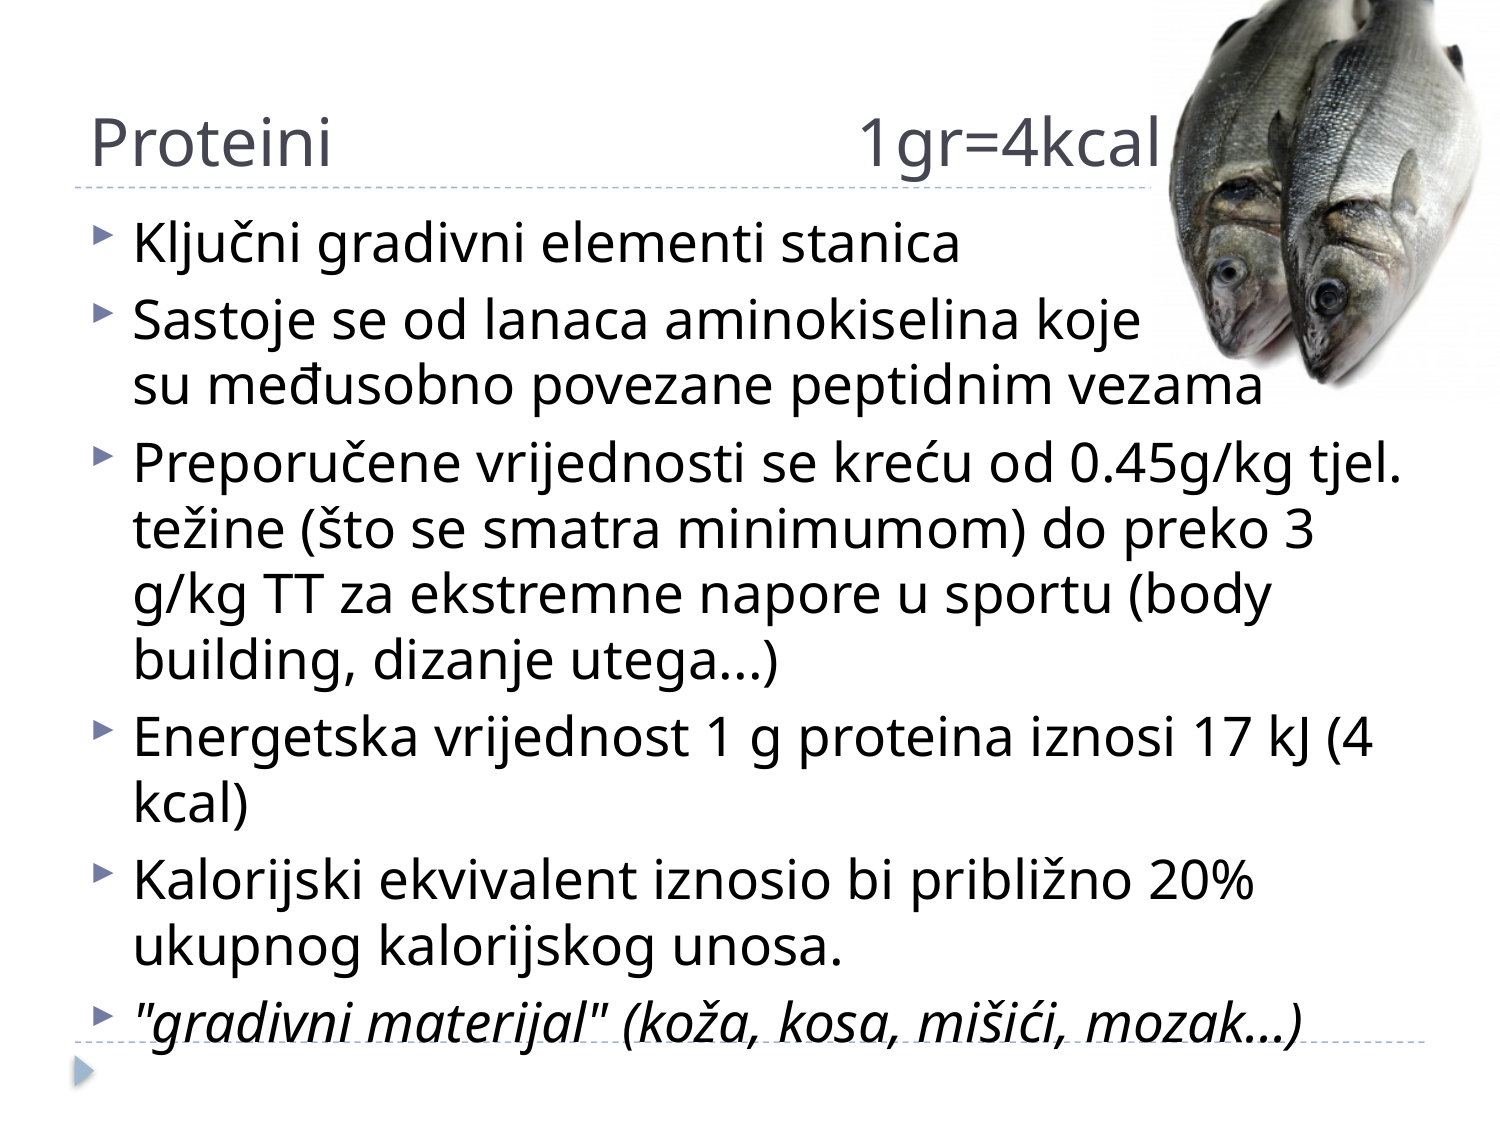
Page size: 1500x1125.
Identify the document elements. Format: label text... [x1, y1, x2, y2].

title Proteini 1gr=4kcal [75, 24, 1145, 188]
picture [1151, 0, 1500, 405]
list Ključni gradivni elementi stanica Sastoje se od lanaca aminokiselina koje su međusobno povezane peptidnim vezama Preporučene vrijednosti se kreću od 0.45g/kg tjel. težine (što se smatra minimumom) do preko 3 g/kg TT za ekstremne napore u sportu (body building, dizanje utega...) Energetska vrijednost 1 g proteina iznosi 17 kJ (4 kcal) Kalorijski ekvivalent iznosio bi približno 20% ukupnog kalorijskog unosa. "gradivni materijal" (koža, kosa, mišići, mozak...) [75, 200, 1425, 1067]
